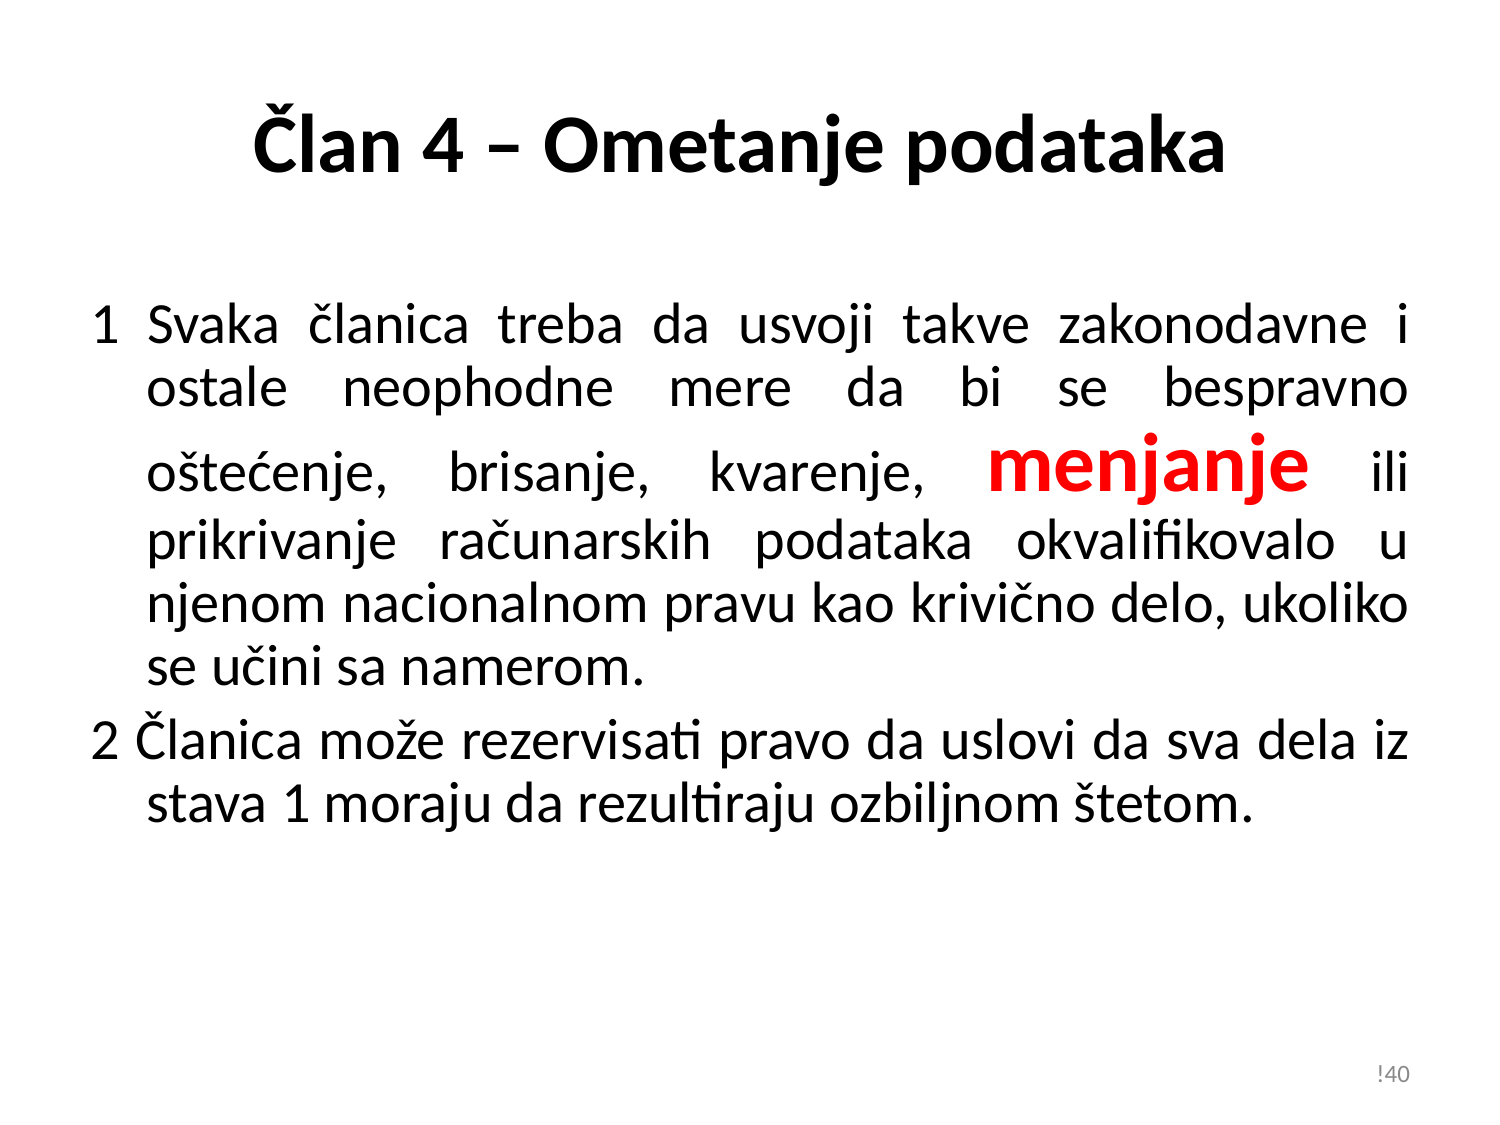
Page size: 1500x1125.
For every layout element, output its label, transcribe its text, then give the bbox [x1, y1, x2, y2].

title Član 4 – Ometanje podataka [74, 44, 1426, 233]
list 1 Svaka članica treba da usvoji takve zakonodavne i ostale neophodne mere da bi se bespravno oštećenje, brisanje, kvarenje, menjanje ili prikrivanje računarskih podataka okvalifikovalo u njenom nacionalnom pravu kao krivično delo, ukoliko se učini sa namerom. 2 Članica može rezervisati pravo da uslovi da sva dela iz stava 1 moraju da rezultiraju ozbiljnom štetom. [74, 285, 1426, 1029]
slide_number !40 [1074, 1042, 1425, 1103]
